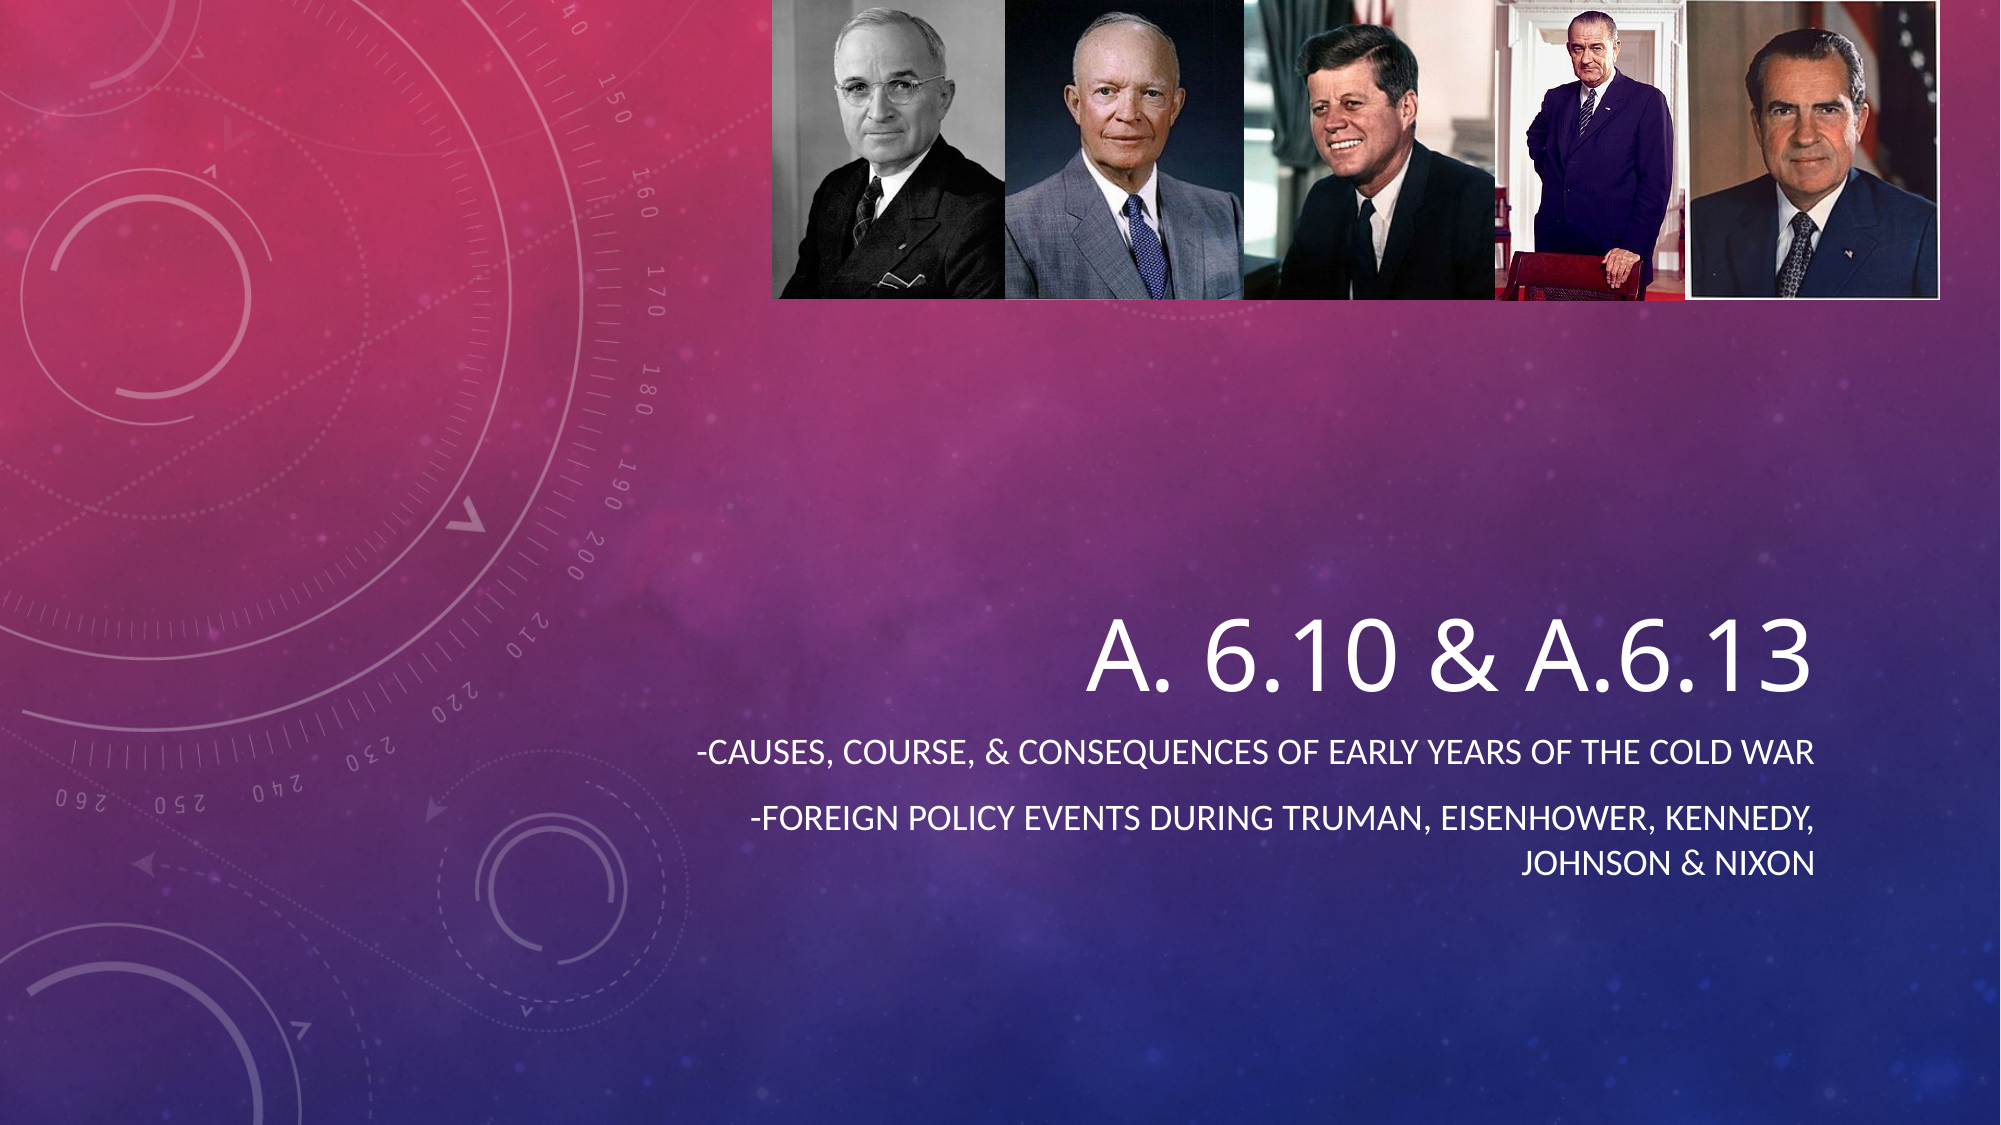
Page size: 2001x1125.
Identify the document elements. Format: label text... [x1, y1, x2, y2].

subtitle -Causes, course, & consequences of early years of the cold war -Foreign policy events during Truman, Eisenhower, kennedy, Johnson & Nixon [650, 719, 1831, 950]
picture [0, 0, 2001, 1125]
title A. 6.10 & A.6.13 [650, 322, 1831, 719]
